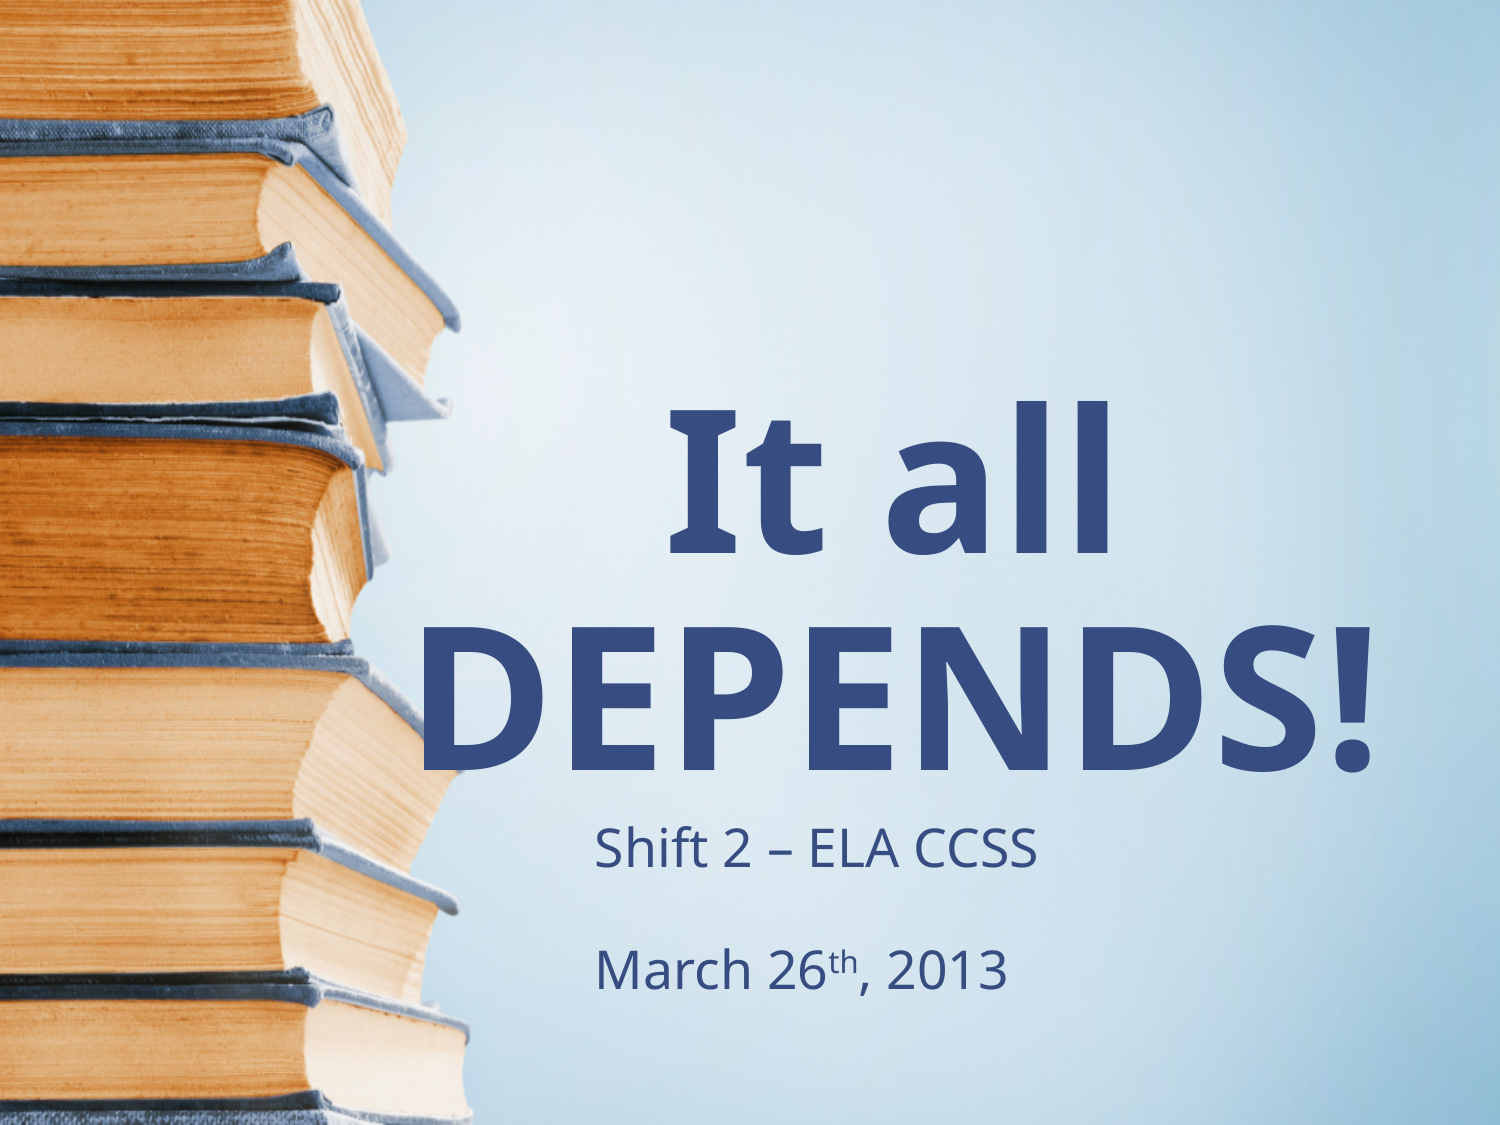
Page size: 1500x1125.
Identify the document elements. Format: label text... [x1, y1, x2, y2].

subtitle Shift 2 – ELA CCSS March 26th, 2013 [575, 808, 1438, 1013]
title It all DEPENDS! [275, 512, 1500, 824]
picture [0, 0, 1500, 1125]
